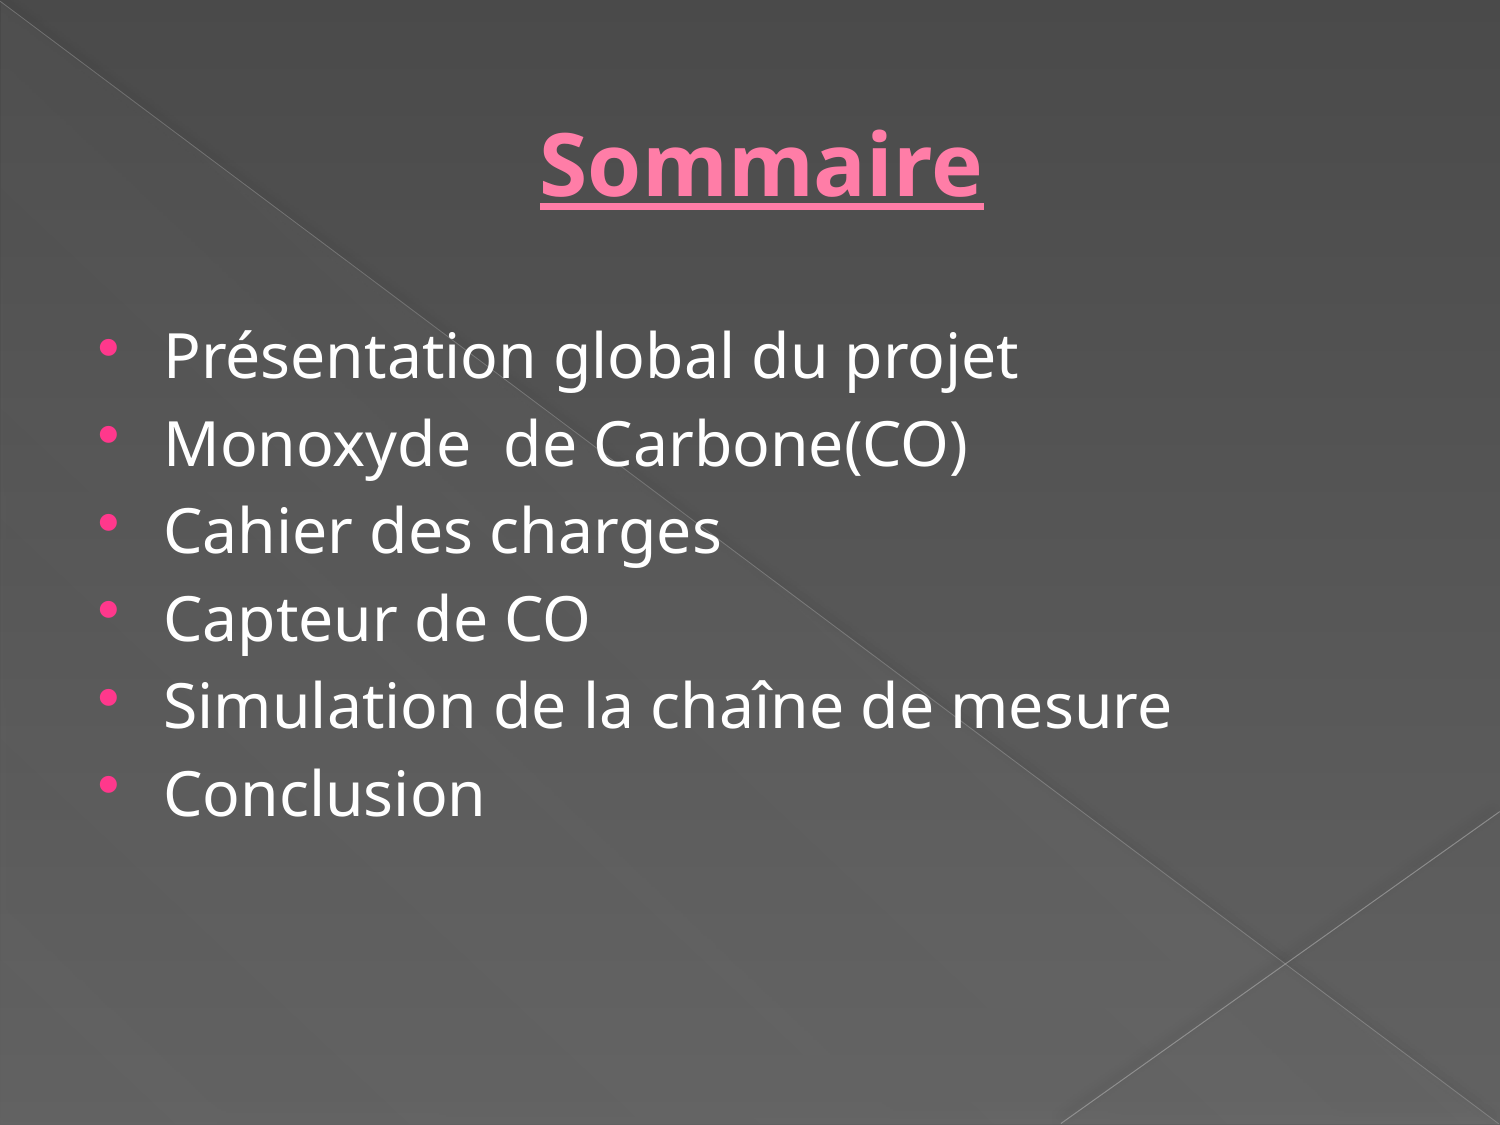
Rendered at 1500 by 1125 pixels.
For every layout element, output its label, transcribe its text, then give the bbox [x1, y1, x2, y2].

title Sommaire [46, 46, 1397, 277]
list Présentation global du projet Monoxyde de Carbone(CO) Cahier des charges Capteur de CO Simulation de la chaîne de mesure Conclusion [75, 308, 1425, 1059]
